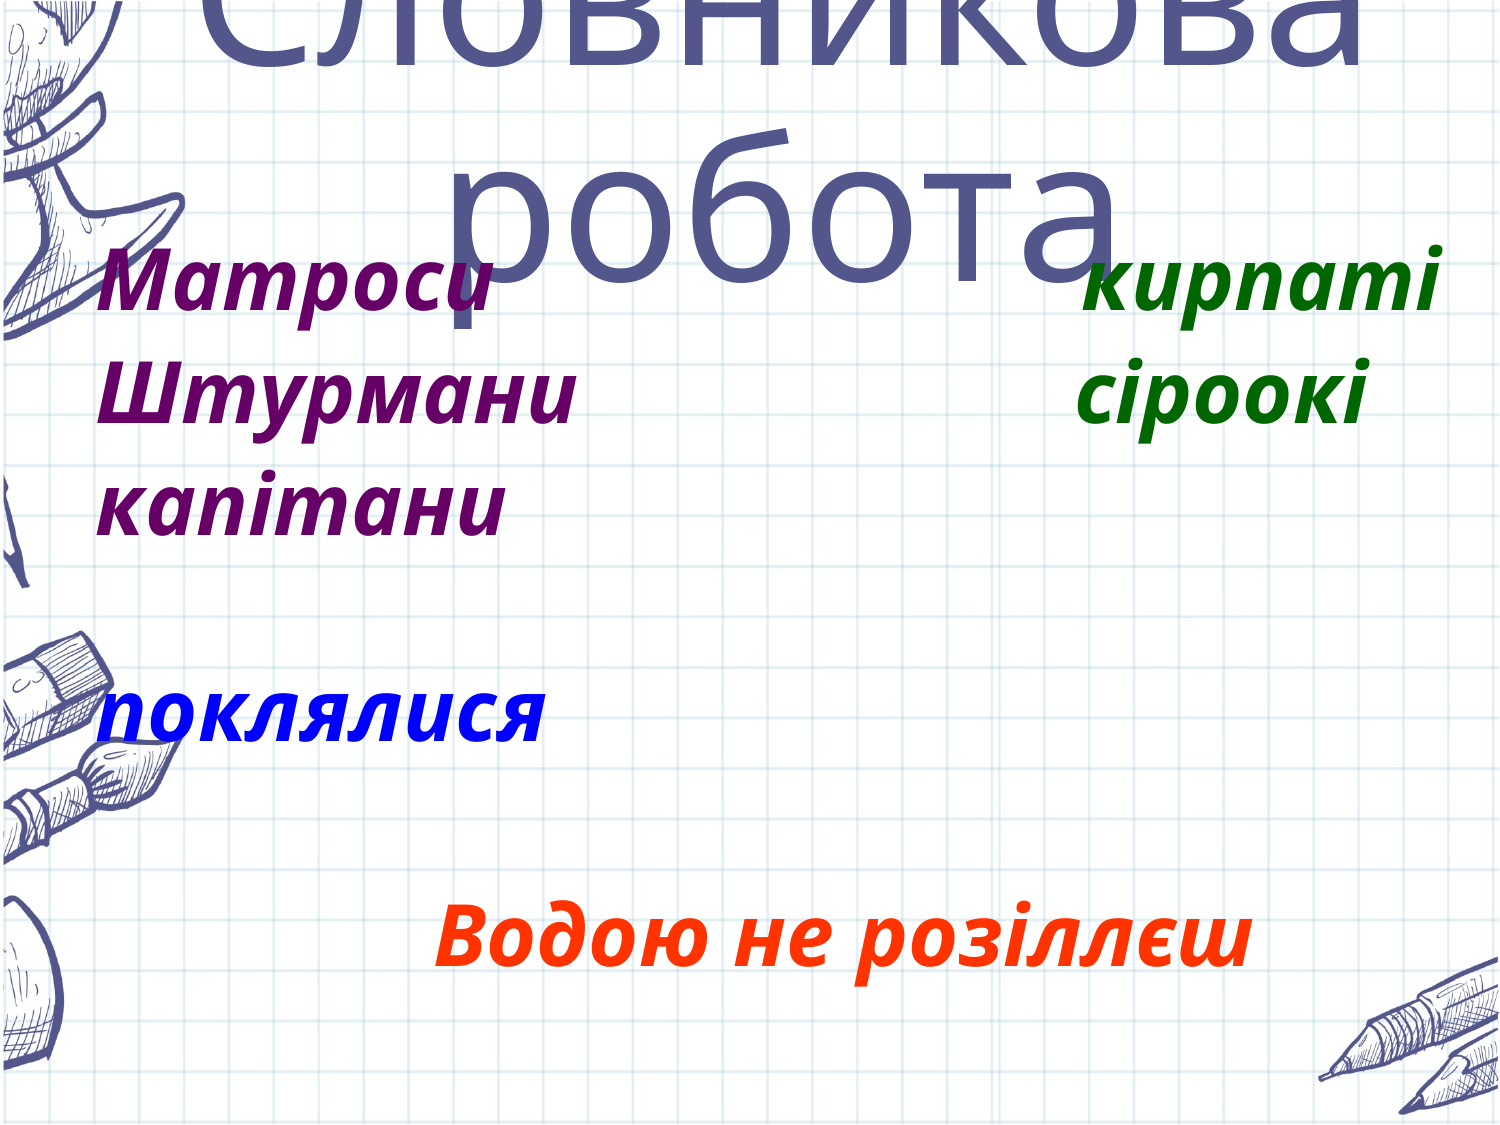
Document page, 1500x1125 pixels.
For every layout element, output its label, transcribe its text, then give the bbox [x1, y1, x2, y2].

title Словникова робота [135, 0, 1430, 218]
list Матроси кирпаті Штурмани сіроокі капітани поклялися Водою не розіллєш [80, 228, 1462, 1048]
picture [0, 0, 1500, 1125]
